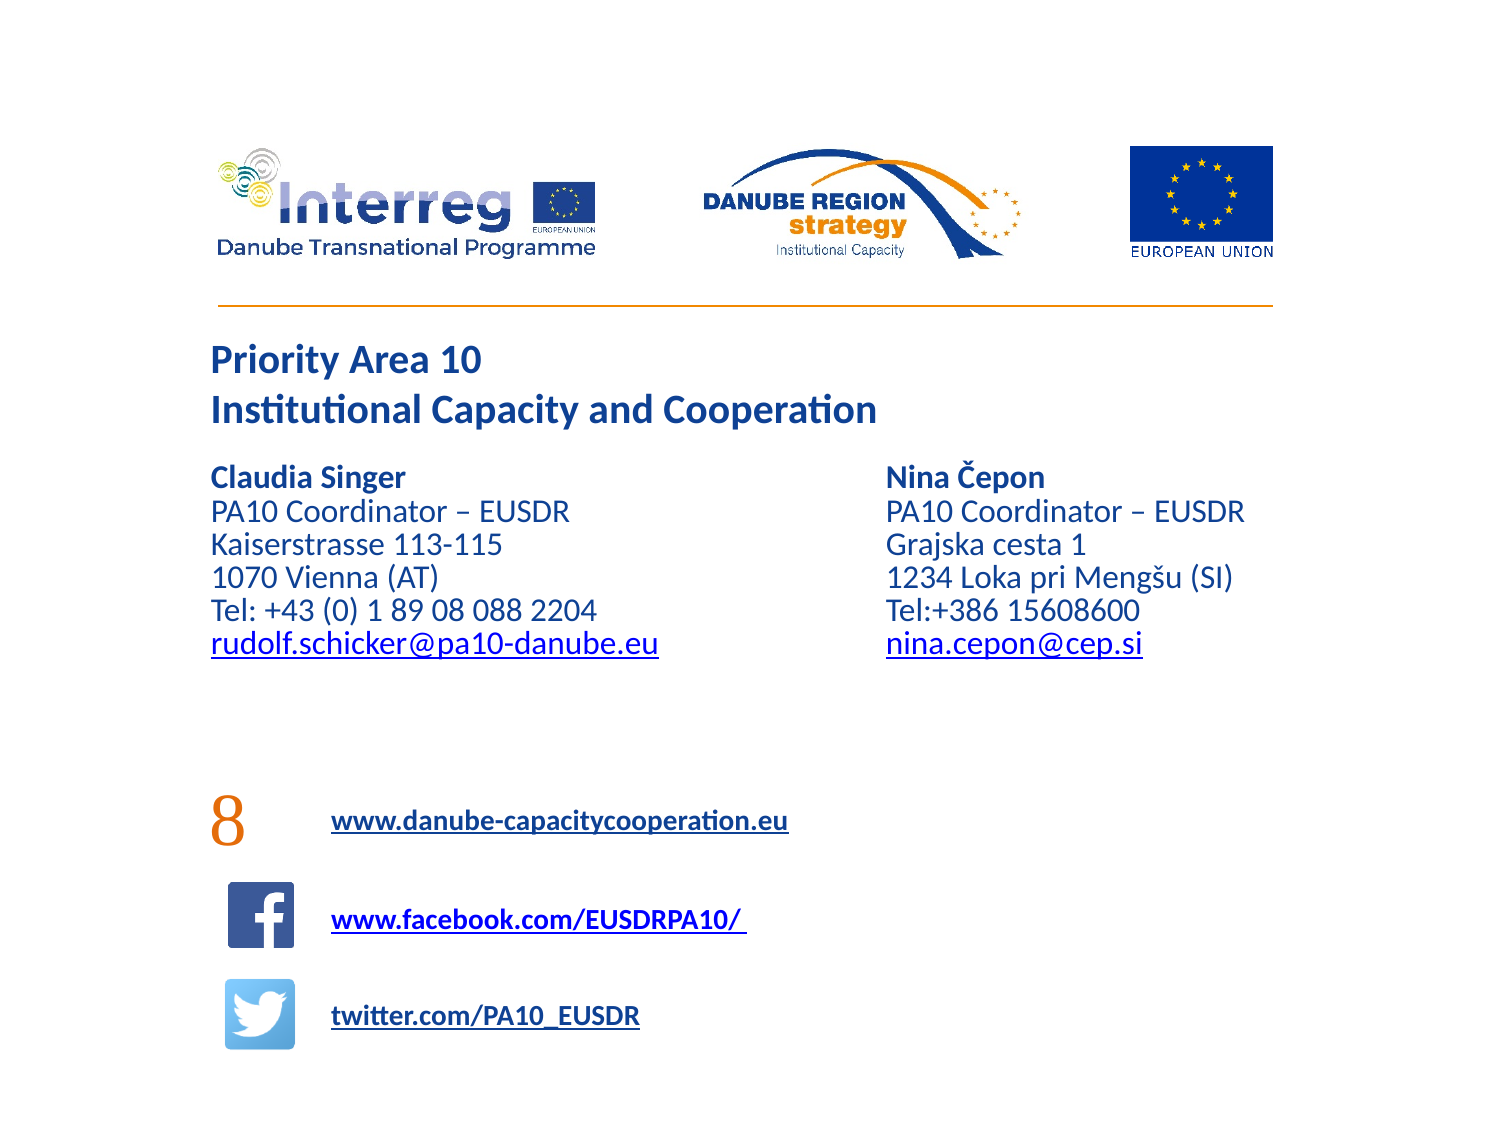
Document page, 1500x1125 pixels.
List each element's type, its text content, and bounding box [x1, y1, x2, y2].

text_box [218, 131, 1273, 275]
text_box  [194, 763, 325, 868]
text_box www.facebook.com/EUSDRPA10/ [316, 893, 1028, 943]
text_box twitter.com/PA10_EUSDR [316, 989, 1028, 1040]
title Priority Area 10 Institutional Capacity and Cooperation [195, 324, 1500, 455]
table_header Nina Čepon PA10 Coordinator – EUSDR Grajska cesta 1 1234 Loka pri Mengšu (SI) Tel:+386 15608600 nina.cepon@cep.si [872, 457, 1500, 701]
picture [220, 975, 299, 1053]
picture [227, 881, 294, 948]
table_header Claudia Singer PA10 Coordinator – EUSDR Kaiserstrasse 113-115 1070 Vienna (AT) Tel: +43 (0) 1 89 08 088 2204 rudolf.schicker@pa10-danube.eu [197, 457, 870, 701]
text_box www.danube-capacitycooperation.eu [325, 793, 1028, 844]
